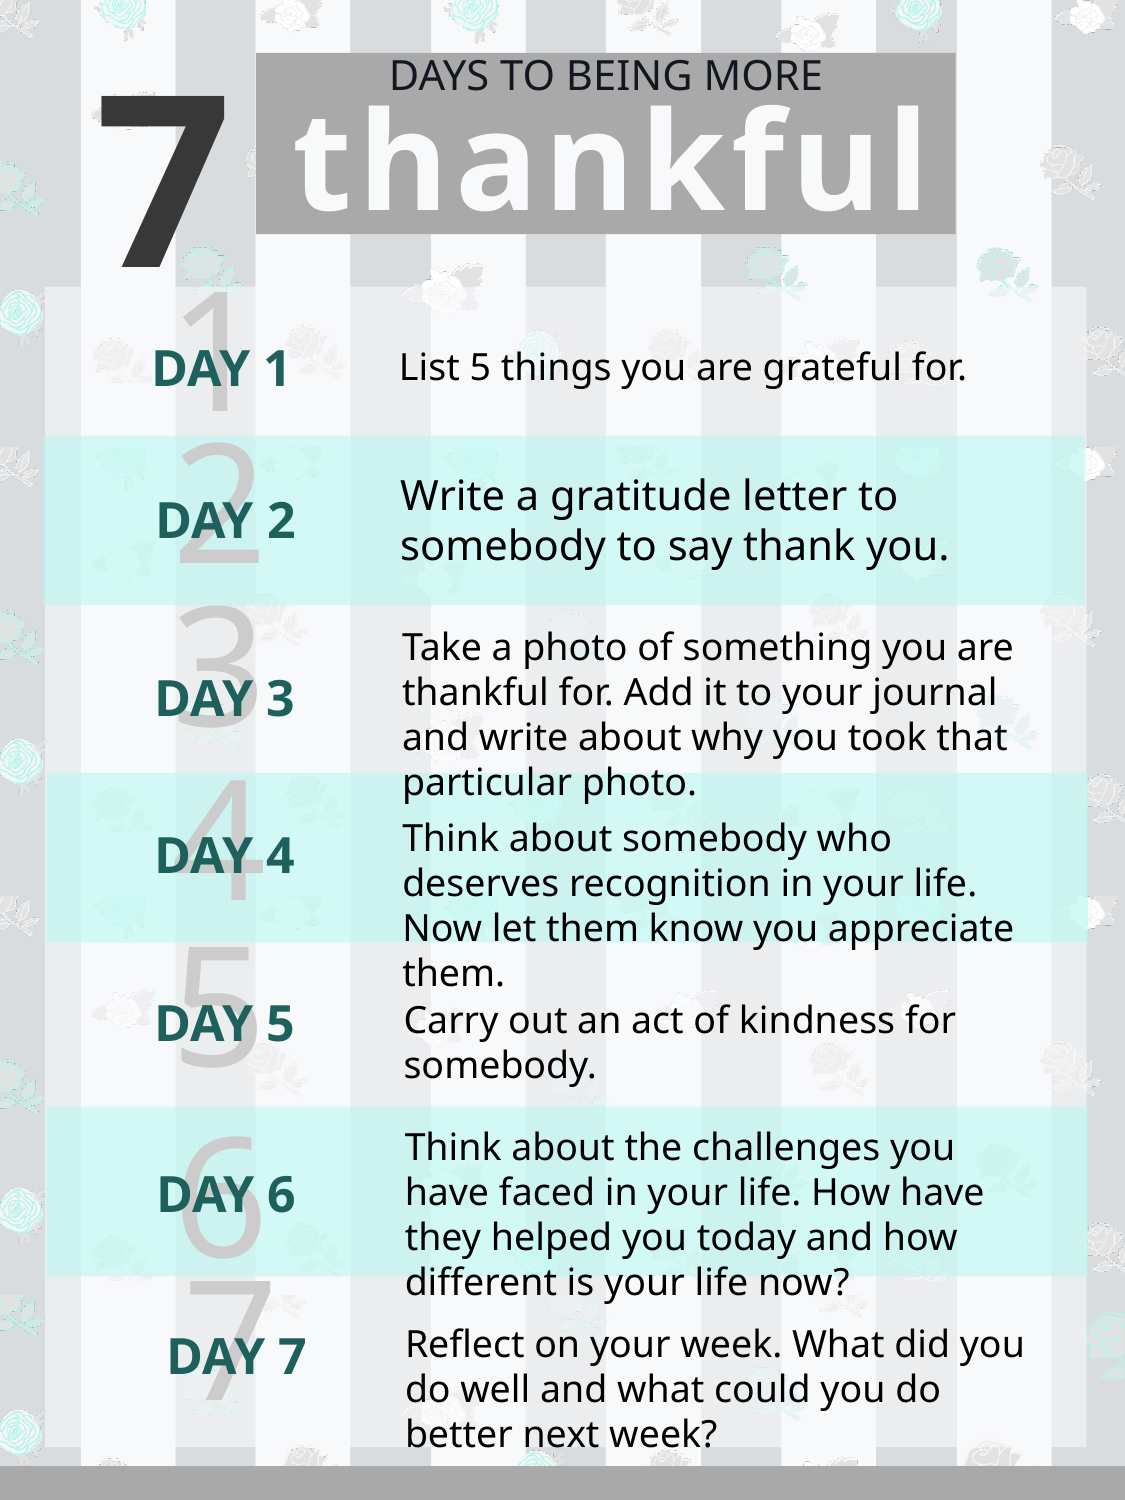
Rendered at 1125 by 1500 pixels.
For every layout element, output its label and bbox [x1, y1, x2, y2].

text_box [66, 552, 1062, 726]
text_box [66, 892, 1063, 1110]
text_box [0, 0, 1125, 1500]
text_box [68, 1083, 1065, 1301]
text_box [67, 389, 1060, 552]
text_box [43, 286, 1089, 1448]
text_box [66, 726, 1062, 892]
text_box [63, 237, 1059, 455]
text_box [78, 1226, 1065, 1444]
